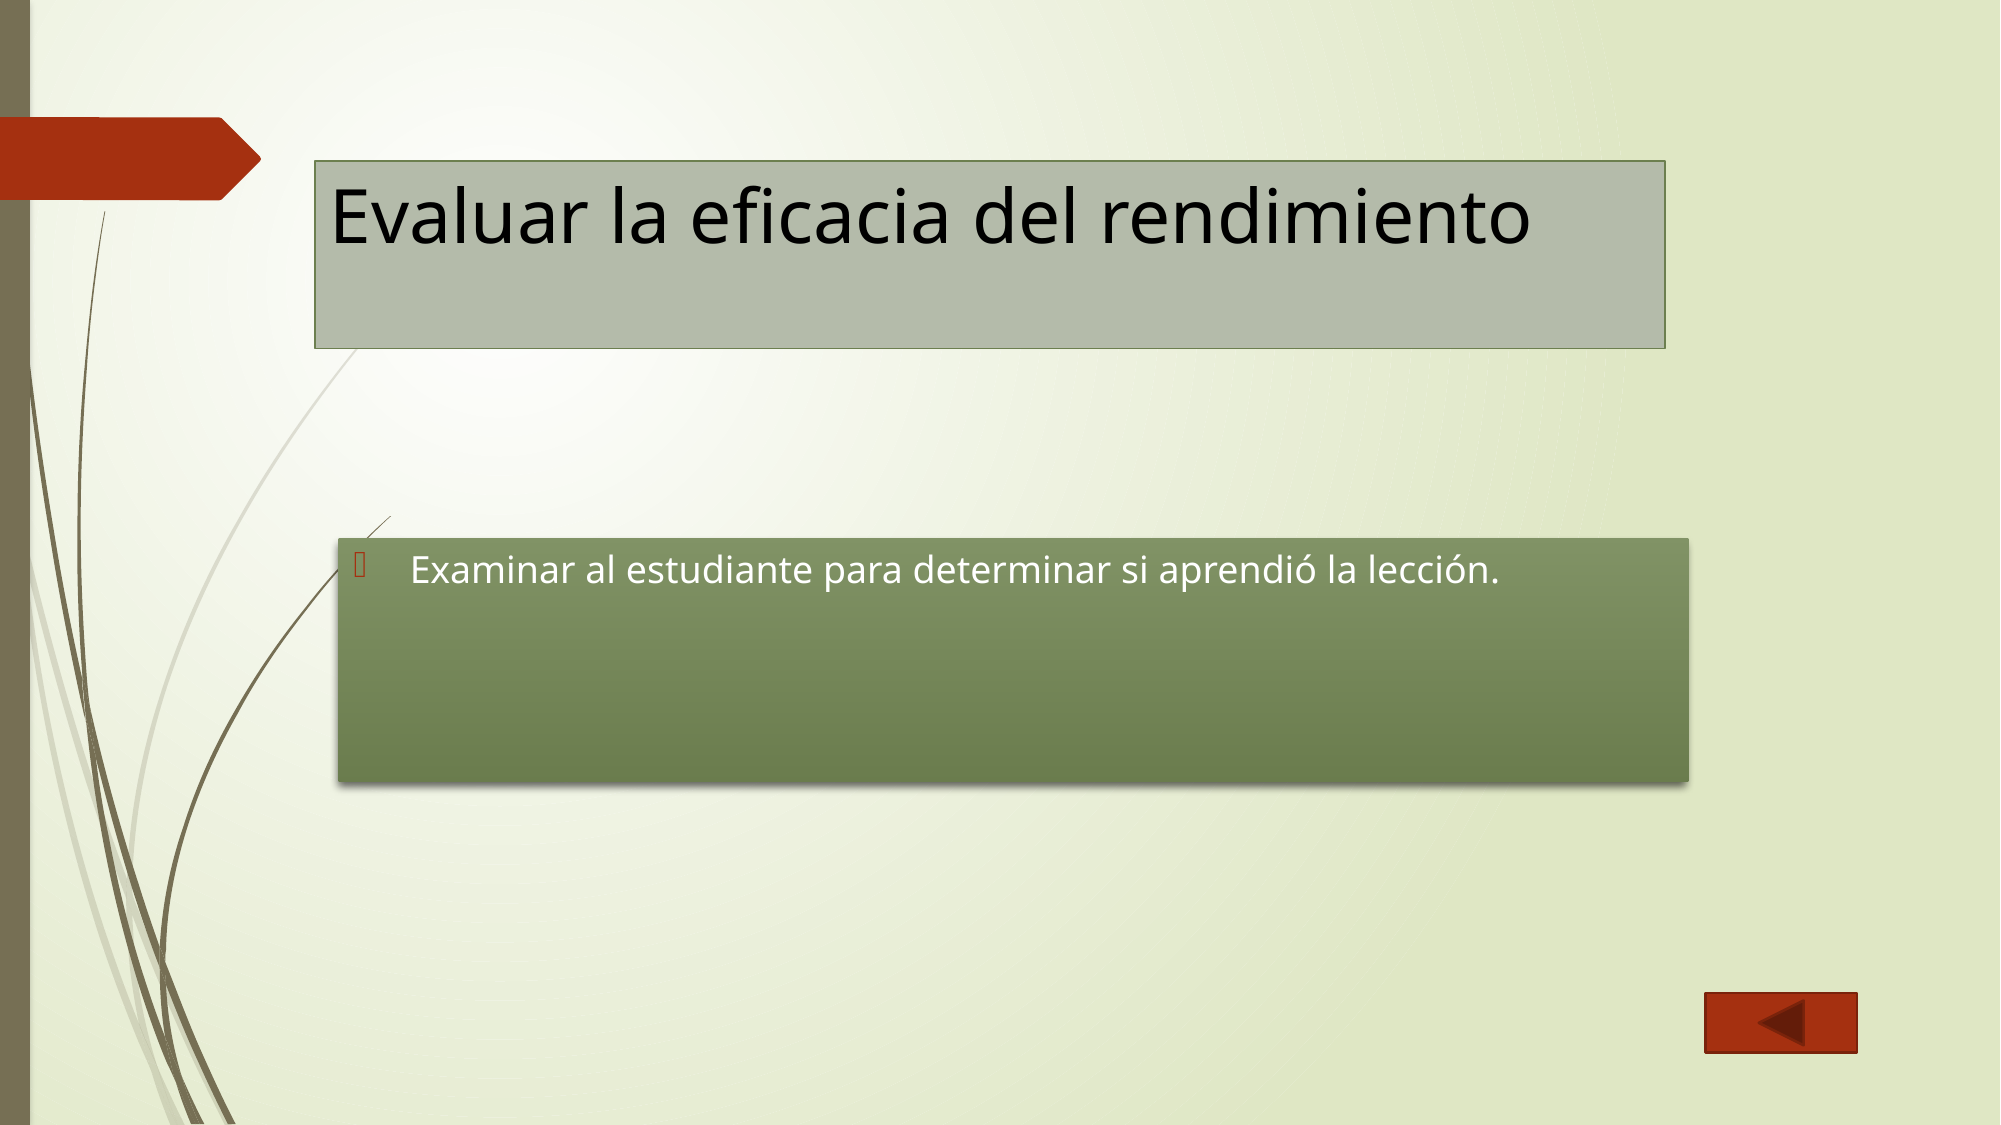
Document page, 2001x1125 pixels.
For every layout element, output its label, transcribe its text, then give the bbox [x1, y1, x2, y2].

text_box [1704, 992, 1858, 1054]
title Evaluar la eficacia del rendimiento [314, 160, 1666, 349]
list Examinar al estudiante para determinar si aprendió la lección. [338, 538, 1689, 782]
